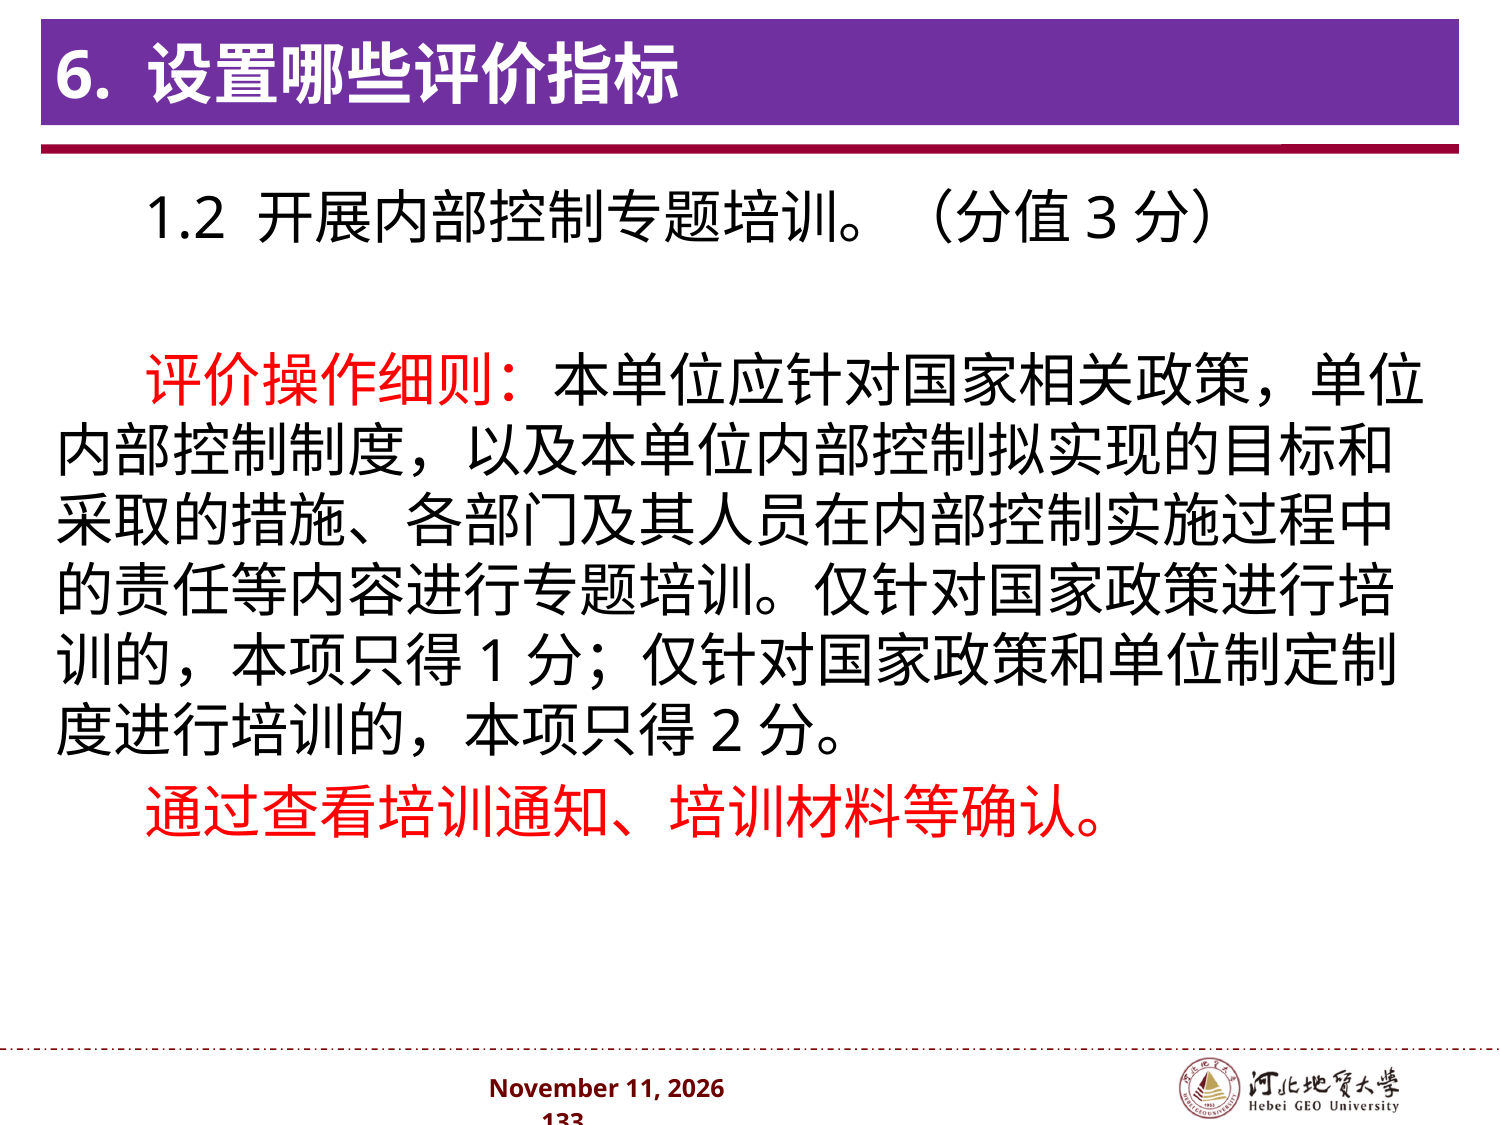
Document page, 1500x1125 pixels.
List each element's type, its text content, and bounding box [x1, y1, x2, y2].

title 6. 设置哪些评价指标 [40, 18, 1460, 126]
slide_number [473, 1064, 990, 1109]
list 1.2 开展内部控制专题培训。（分值3分） 评价操作细则：本单位应针对国家相关政策，单位内部控制制度，以及本单位内部控制拟实现的目标和采取的措施、各部门及其人员在内部控制实施过程中的责任等内容进行专题培训。仅针对国家政策进行培训的，本项只得1分；仅针对国家政策和单位制定制度进行培训的，本项只得2分。 通过查看培训通知、培训材料等确认。 [40, 172, 1460, 1036]
picture [1159, 1049, 1420, 1125]
